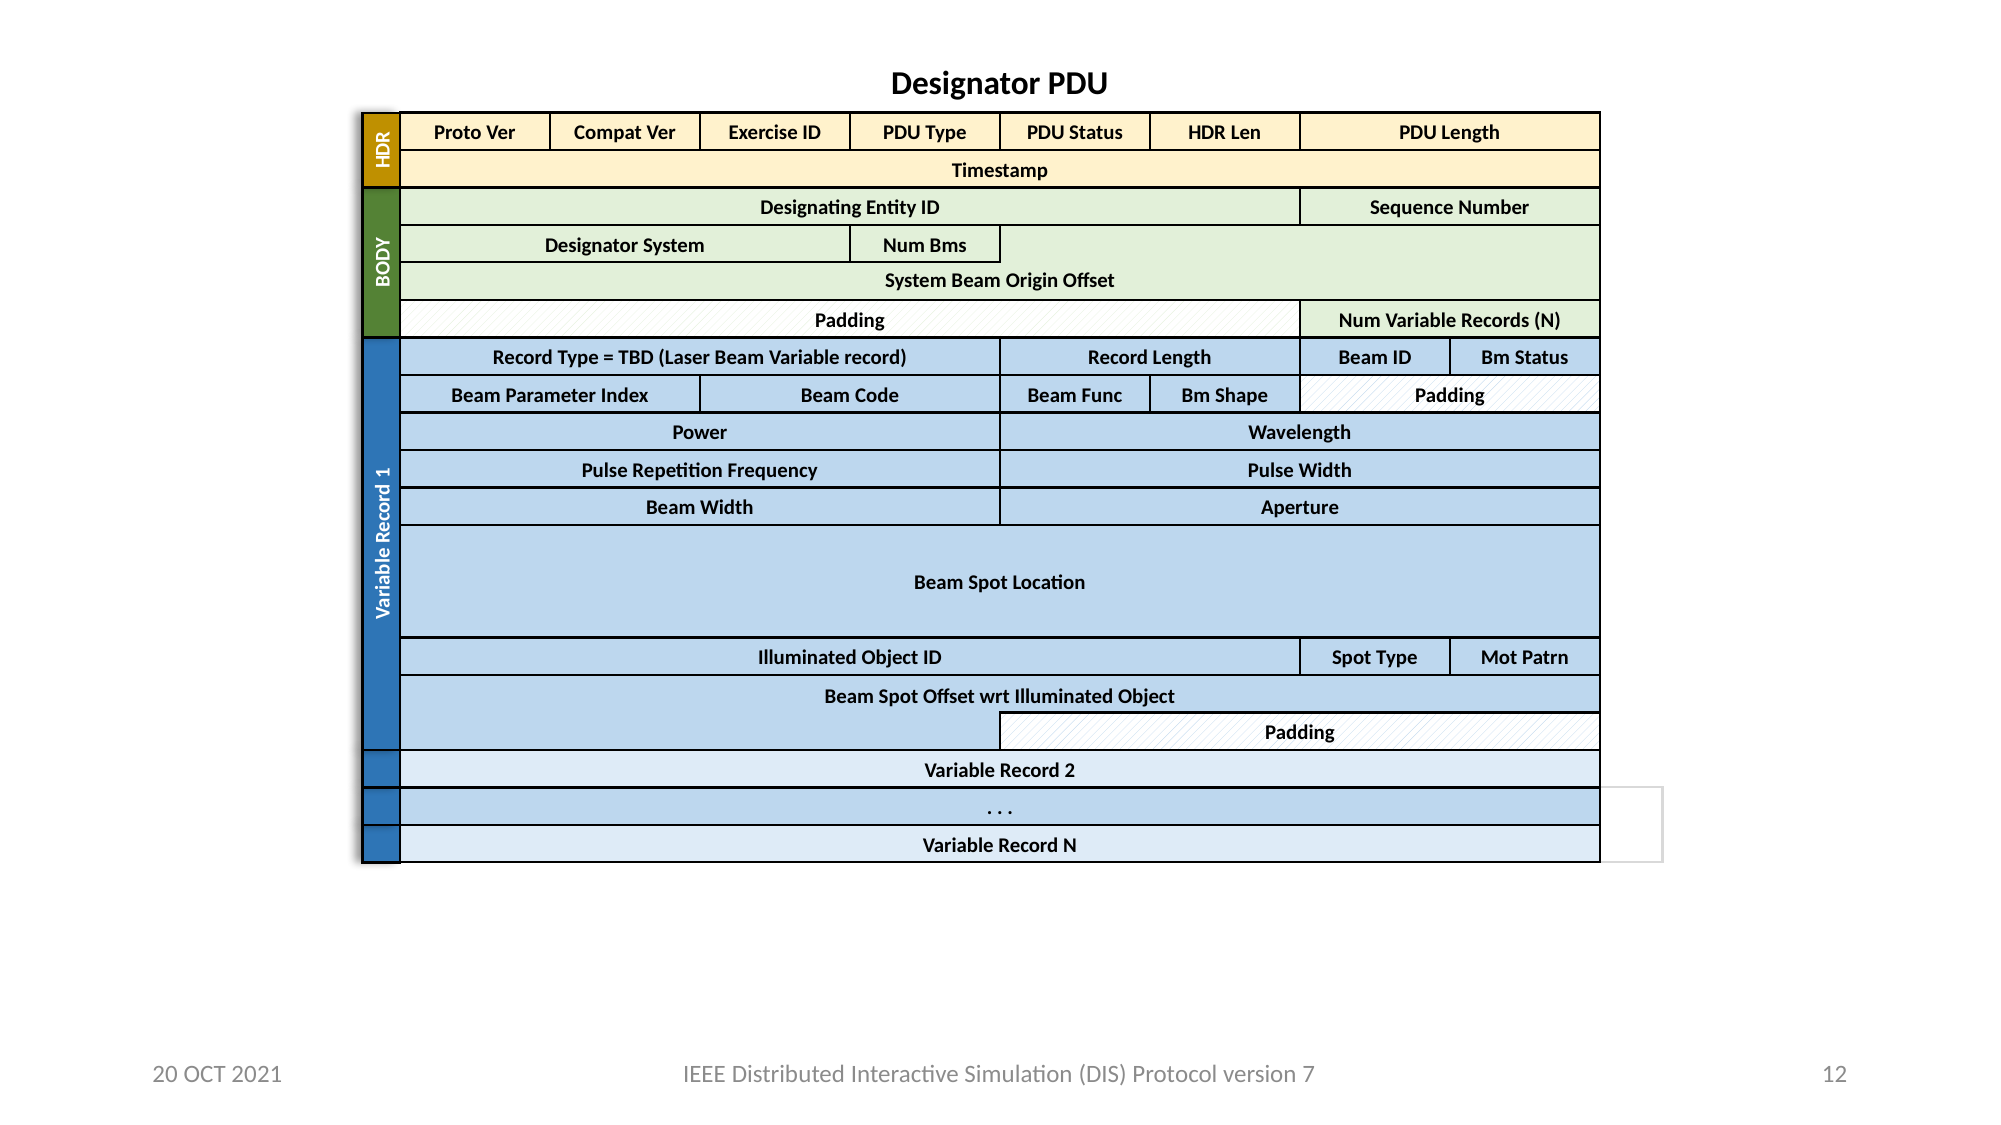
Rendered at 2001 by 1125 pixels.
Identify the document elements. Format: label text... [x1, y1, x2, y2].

text_box HDR [361, 112, 401, 189]
text_box Pulse Width [999, 449, 1601, 486]
text_box Bm Status [1451, 336, 1601, 374]
text_box Record Length [999, 336, 1299, 374]
text_box Mot Patrn [1449, 636, 1601, 676]
text_box Padding [401, 299, 1301, 336]
text_box Exercise ID [699, 111, 849, 149]
text_box Proto Ver [399, 111, 549, 149]
footer IEEE Distributed Interactive Simulation (DIS) Protocol version 7 [662, 1042, 1338, 1103]
text_box Power [401, 411, 999, 449]
text_box PDU Length [1299, 111, 1601, 149]
text_box Designator PDU [699, 61, 1301, 101]
text_box [361, 751, 401, 789]
text_box Pulse Repetition Frequency [401, 449, 999, 486]
text_box Spot Type [1299, 636, 1449, 676]
text_box Designating Entity ID [401, 186, 1301, 226]
slide_number 12 [1412, 1042, 1863, 1103]
text_box Beam Parameter Index [401, 374, 699, 411]
text_box Padding [1301, 374, 1601, 411]
text_box Padding [999, 711, 1601, 749]
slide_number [137, 1042, 588, 1103]
text_box . . . [401, 786, 1601, 826]
text_box Wavelength [999, 411, 1601, 449]
text_box Aperture [999, 486, 1601, 526]
text_box Illuminated Object ID [401, 638, 1299, 676]
text_box Variable Record N [401, 826, 1601, 863]
text_box Beam ID [1299, 336, 1451, 376]
text_box Timestamp [401, 149, 1601, 186]
text_box [361, 789, 401, 826]
text_box System Beam Origin Offset [401, 226, 1601, 299]
text_box Beam Func [999, 374, 1149, 411]
text_box Record Type = TBD (Laser Beam Variable record) [401, 336, 999, 374]
text_box Bm Shape [1149, 374, 1301, 411]
text_box PDU Status [999, 111, 1149, 149]
text_box Variable Record 2 [401, 749, 1601, 786]
text_box Variable Record 1 [361, 339, 401, 751]
text_box Num Bms [849, 224, 1001, 263]
text_box BODY [361, 189, 401, 339]
text_box Compat Ver [549, 111, 699, 149]
text_box Beam Code [699, 374, 999, 411]
text_box Beam Spot Offset wrt Illuminated Object [401, 676, 1601, 749]
text_box Designator System [401, 224, 849, 263]
text_box PDU Type [849, 111, 999, 149]
text_box Sequence Number [1301, 186, 1601, 226]
text_box [1601, 786, 1664, 863]
text_box Beam Spot Location [401, 526, 1601, 638]
text_box Num Variable Records (N) [1301, 299, 1601, 336]
text_box [361, 826, 401, 864]
text_box HDR Len [1149, 111, 1299, 149]
text_box Beam Width [401, 486, 999, 526]
